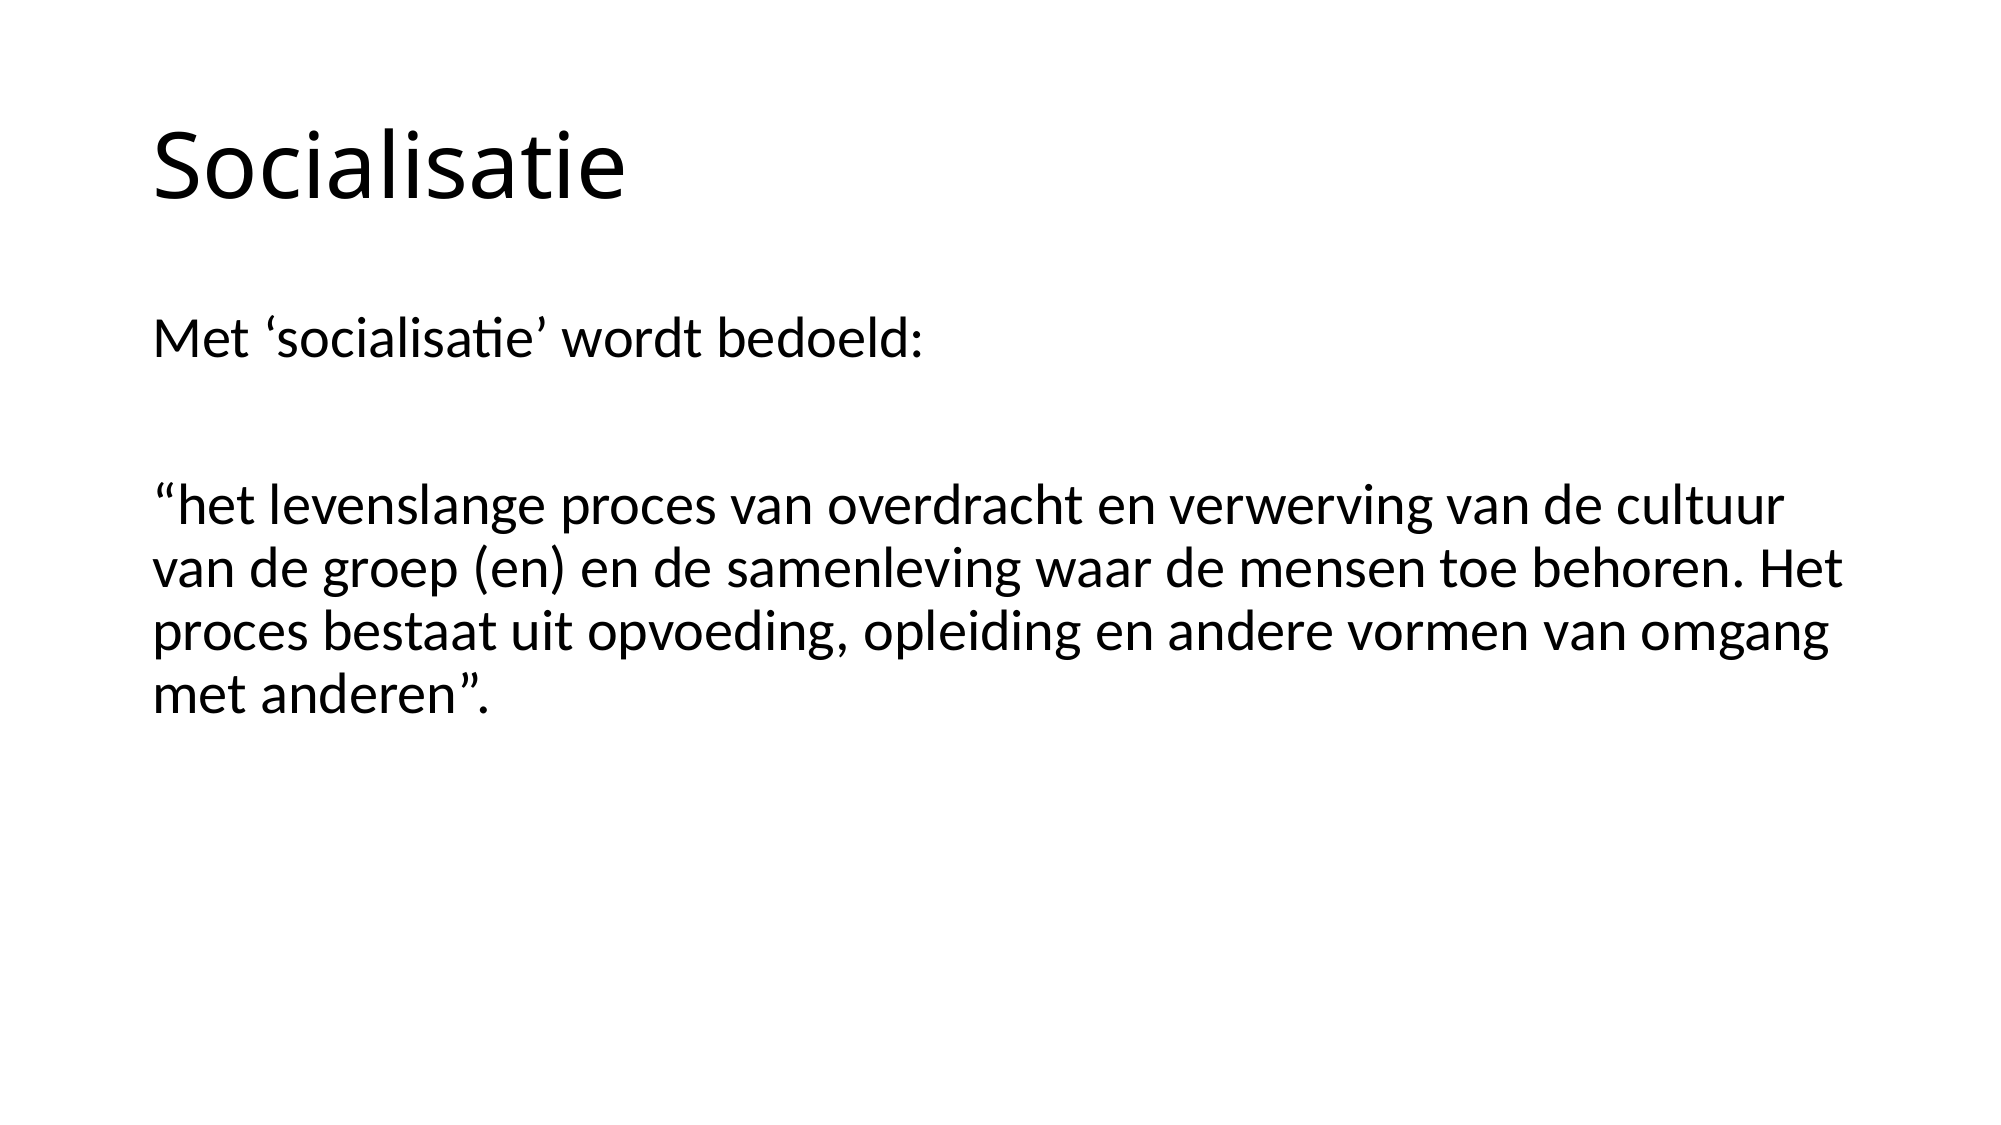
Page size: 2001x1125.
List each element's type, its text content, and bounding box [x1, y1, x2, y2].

list Met ‘socialisatie’ wordt bedoeld: “het levenslange proces van overdracht en verwerving van de cultuur van de groep (en) en de samenleving waar de mensen toe behoren. Het proces bestaat uit opvoeding, opleiding en andere vormen van omgang met anderen”. [137, 299, 1863, 1014]
title Socialisatie [137, 59, 1863, 278]
